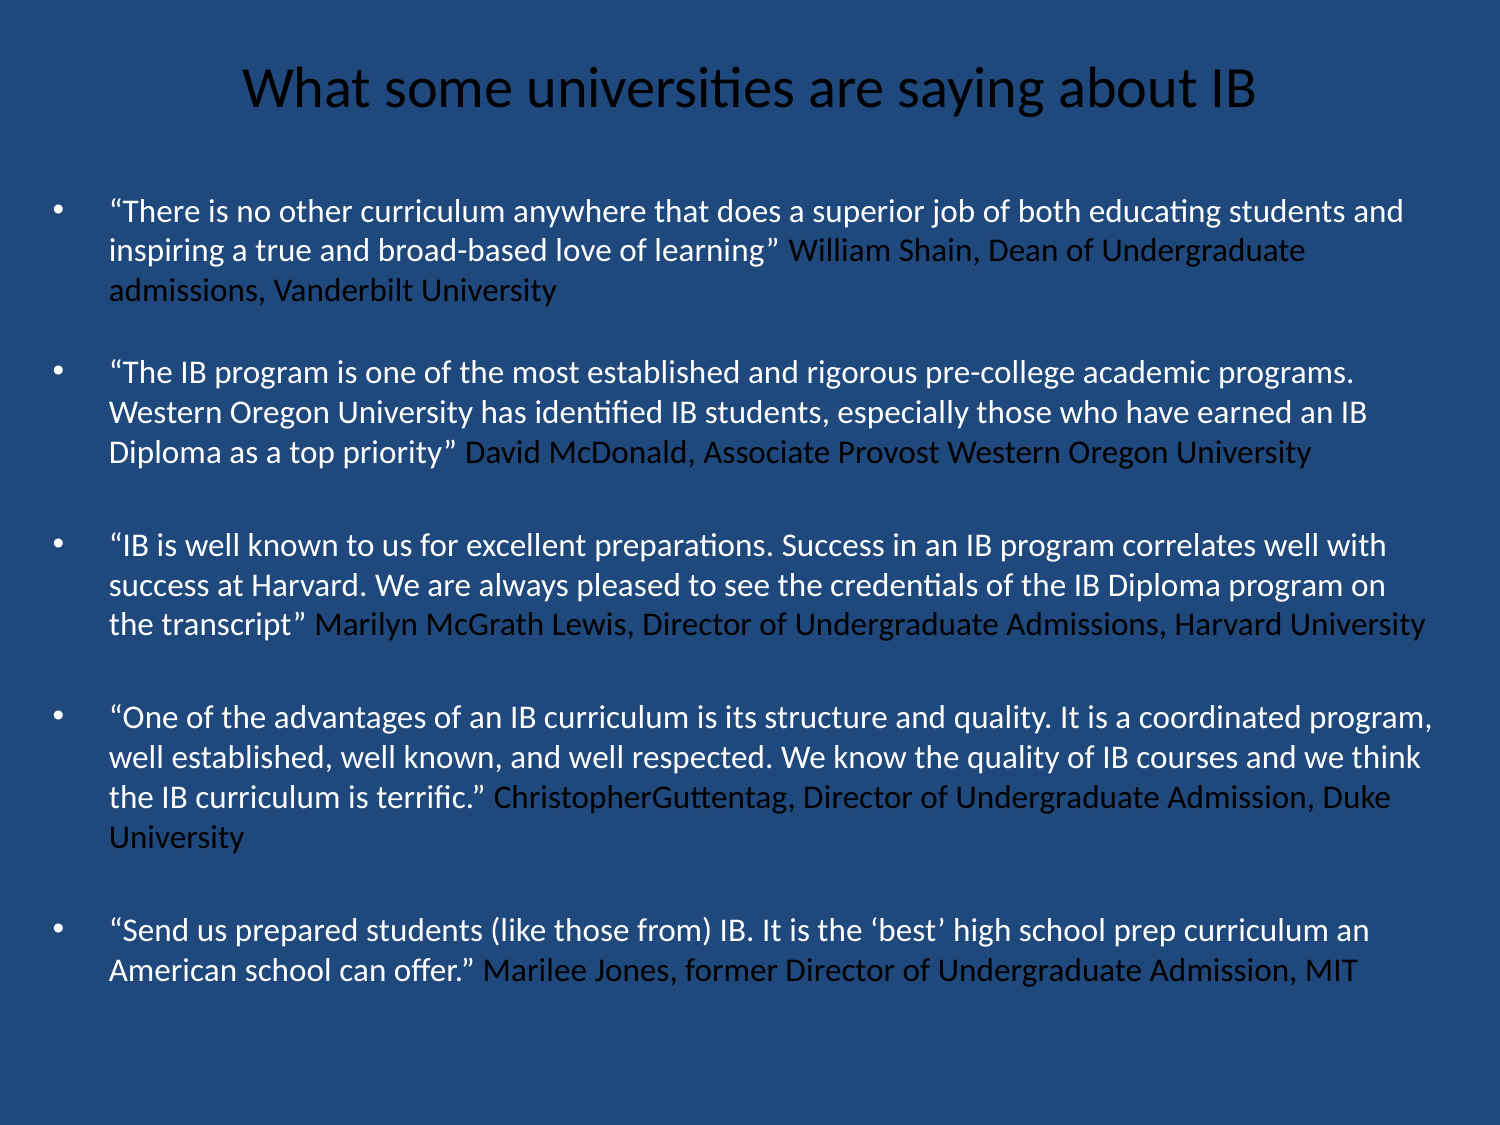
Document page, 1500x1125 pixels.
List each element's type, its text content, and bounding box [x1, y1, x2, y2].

title What some universities are saying about IB [75, 0, 1425, 149]
list “There is no other curriculum anywhere that does a superior job of both educating students and inspiring a true and broad-based love of learning” William Shain, Dean of Undergraduate admissions, Vanderbilt University “The IB program is one of the most established and rigorous pre-college academic programs. Western Oregon University has identified IB students, especially those who have earned an IB Diploma as a top priority” David McDonald, Associate Provost Western Oregon University “IB is well known to us for excellent preparations. Success in an IB program correlates well with success at Harvard. We are always pleased to see the credentials of the IB Diploma program on the transcript” Marilyn McGrath Lewis, Director of Undergraduate Admissions, Harvard University “One of the advantages of an IB curriculum is its structure and quality. It is a coordinated program, well established, well known, and well respected. We know the quality of IB courses and we think the IB curriculum is terrific.” ChristopherGuttentag, Director of Undergraduate Admission, Duke University “Send us prepared students (like those from) IB. It is the ‘best’ high school prep curriculum an American school can offer.” Marilee Jones, former Director of Undergraduate Admission, MIT [37, 149, 1450, 1050]
